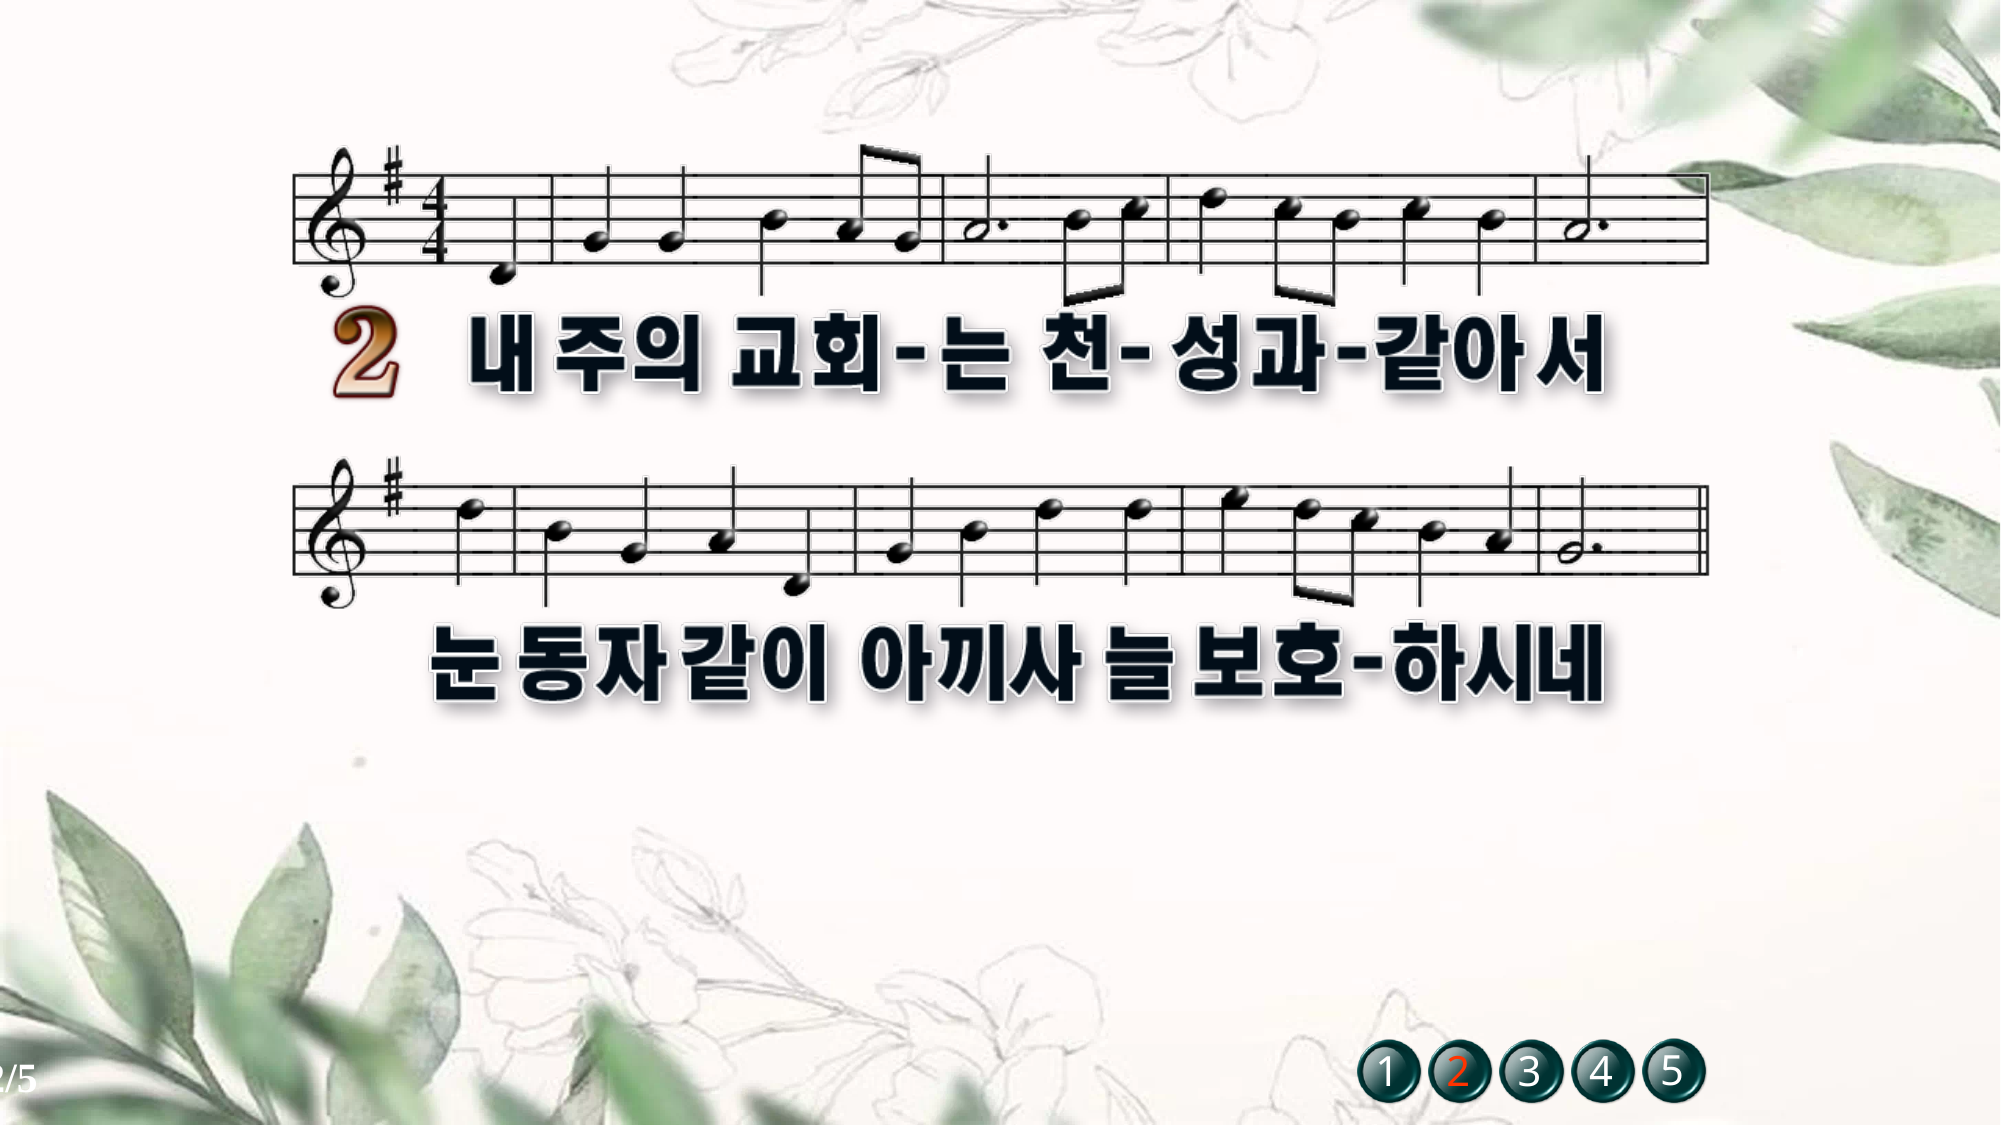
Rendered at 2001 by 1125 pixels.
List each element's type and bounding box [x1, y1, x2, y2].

text_box [1354, 1035, 1424, 1106]
text_box [1639, 1034, 1709, 1106]
text_box [1425, 1035, 1496, 1106]
text_box [1568, 1035, 1638, 1106]
text_box [1496, 1035, 1567, 1106]
picture [0, 0, 2001, 1125]
